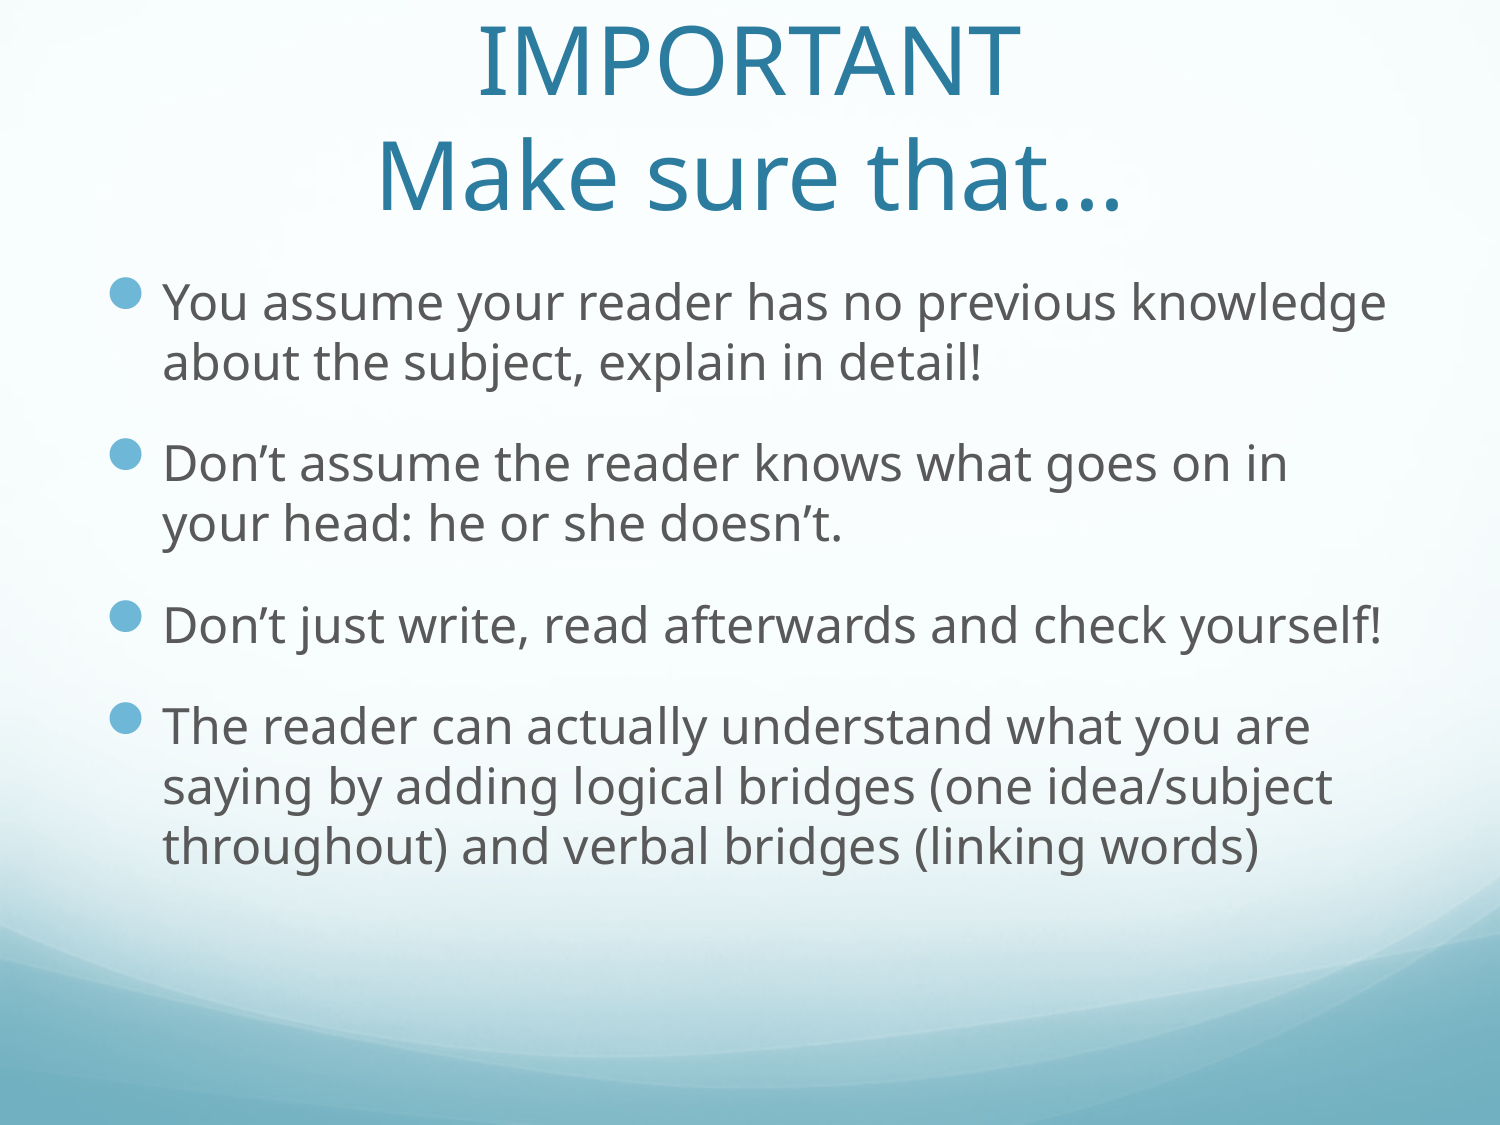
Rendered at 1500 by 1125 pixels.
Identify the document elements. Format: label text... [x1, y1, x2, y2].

title IMPORTANT Make sure that… [90, 17, 1410, 237]
list You assume your reader has no previous knowledge about the subject, explain in detail! Don’t assume the reader knows what goes on in your head: he or she doesn’t. Don’t just write, read afterwards and check yourself! The reader can actually understand what you are saying by adding logical bridges (one idea/subject throughout) and verbal bridges (linking words) [90, 262, 1410, 975]
